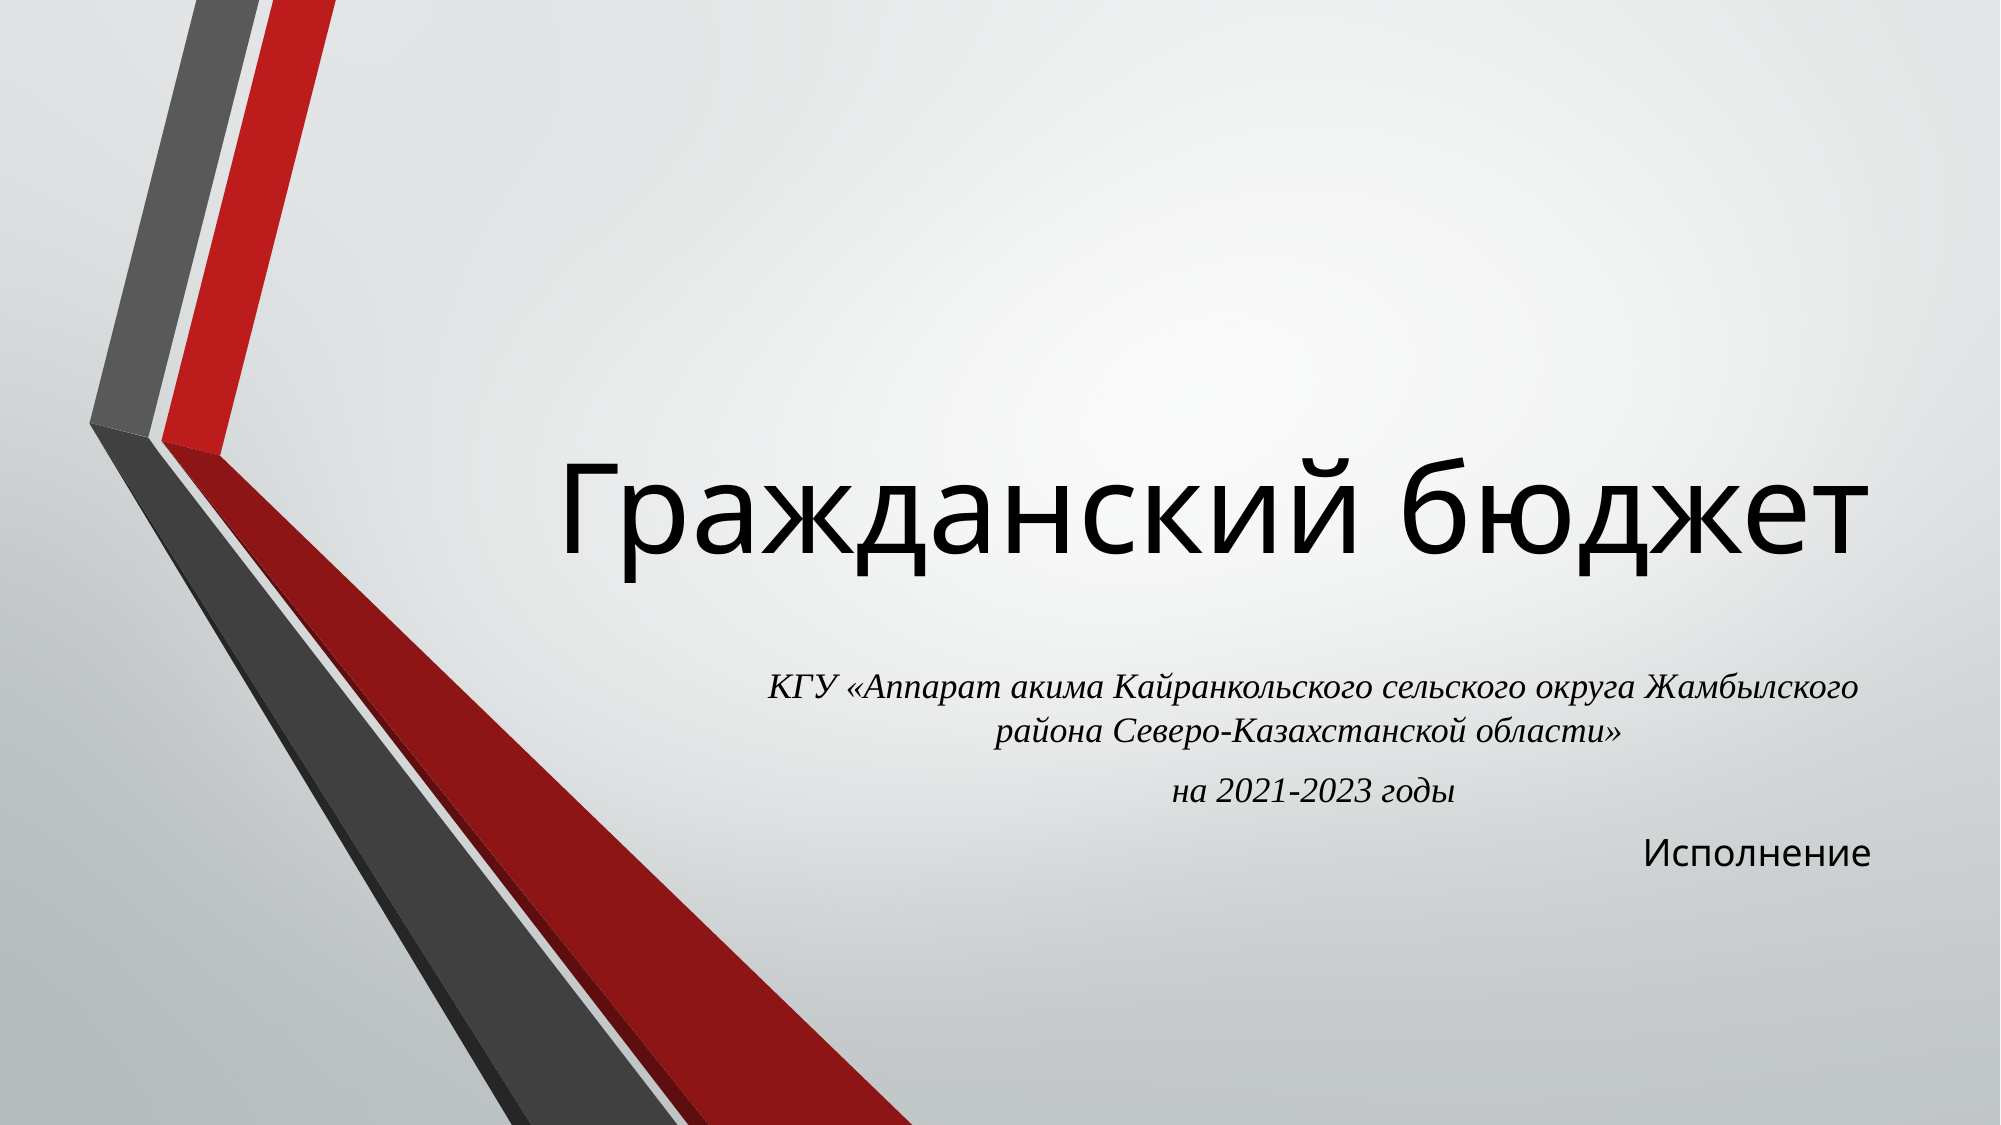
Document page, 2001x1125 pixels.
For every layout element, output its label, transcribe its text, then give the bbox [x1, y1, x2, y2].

title Гражданский бюджет [480, 358, 1887, 586]
subtitle КГУ «Аппарат акима Кайранкольского сельского округа Жамбылского района Северо-Казахстанской области» на 2021-2023 годы Исполнение [740, 655, 1887, 884]
